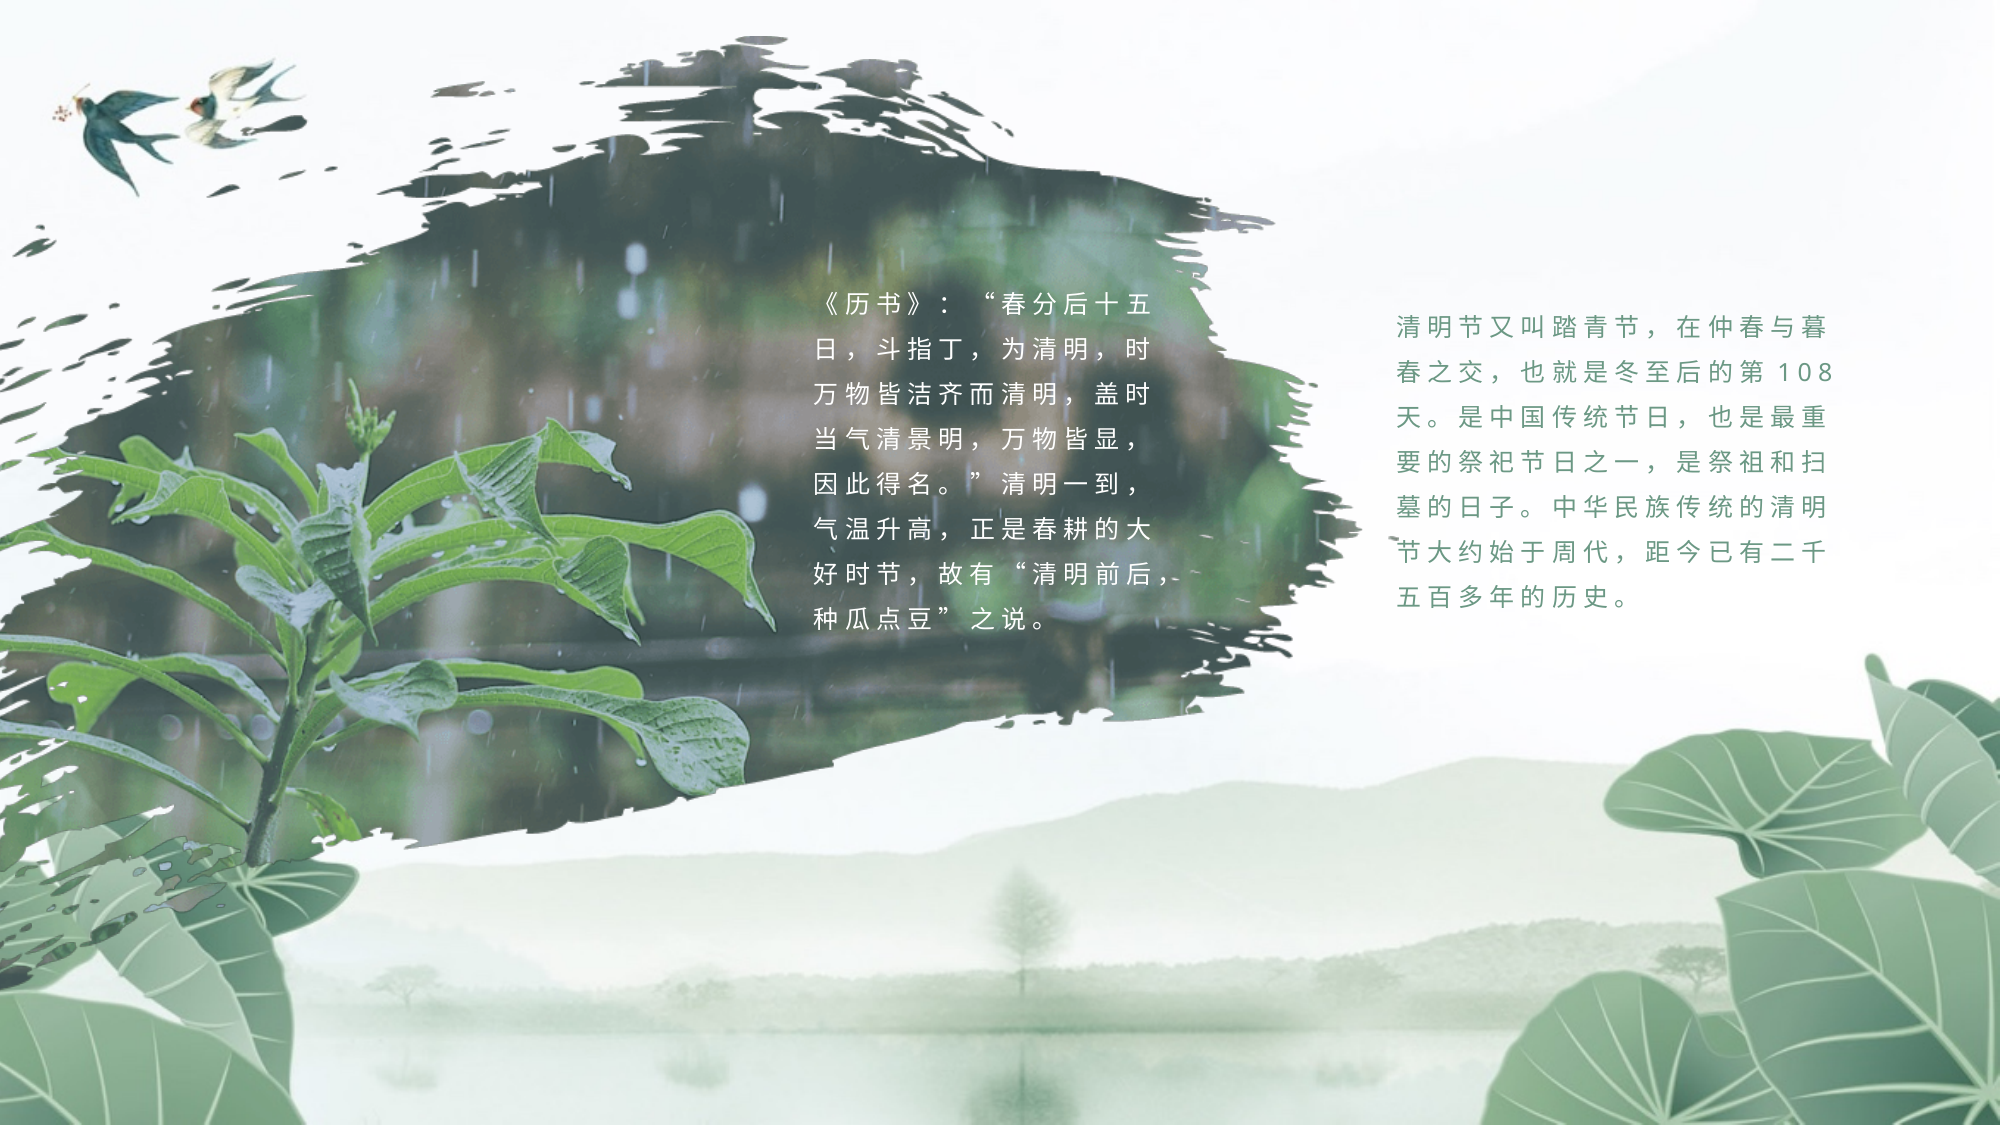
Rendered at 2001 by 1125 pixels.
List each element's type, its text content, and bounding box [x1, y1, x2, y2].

picture [0, 0, 2000, 1125]
text_box 清明节又叫踏青节，在仲春与暮春之交，也就是冬至后的第108天。是中国传统节日，也是最重要的祭祀节日之一，是祭祖和扫墓的日子。中华民族传统的清明节大约始于周代，距今已有二千五百多年的历史。 [1399, 289, 1876, 619]
